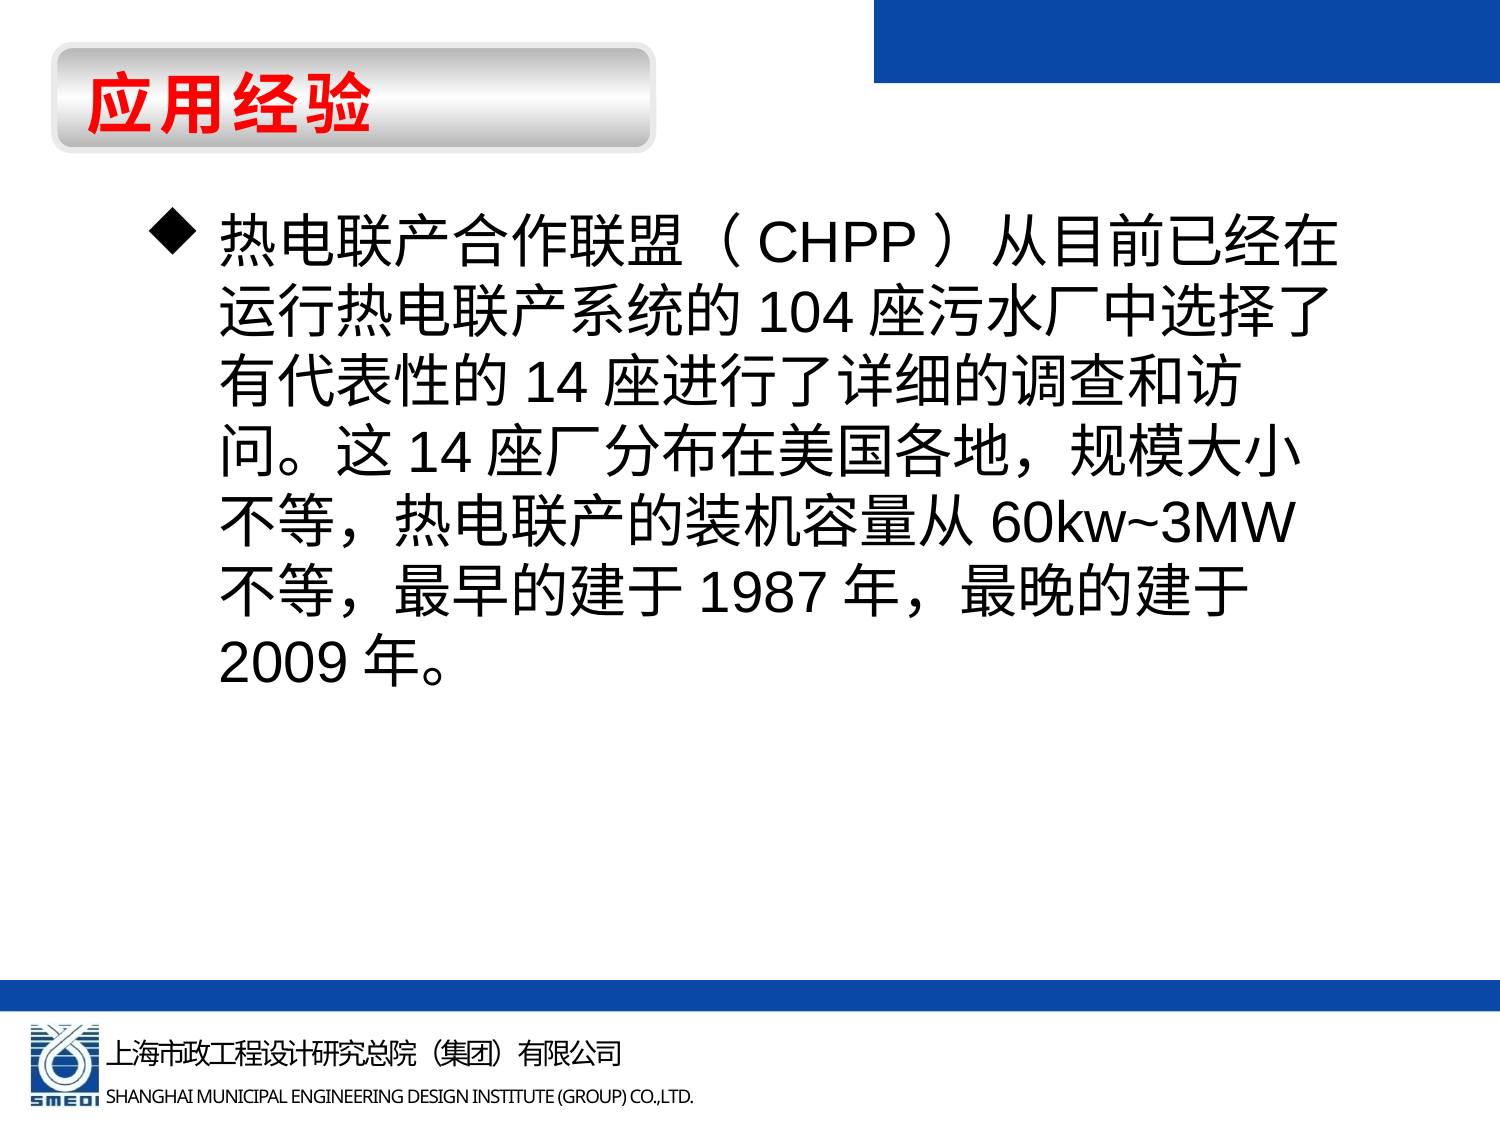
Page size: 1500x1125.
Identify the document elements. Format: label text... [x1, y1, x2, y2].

text_box 热电联产合作联盟（CHPP）从目前已经在运行热电联产系统的104座污水厂中选择了有代表性的14座进行了详细的调查和访问。这14座厂分布在美国各地，规模大小不等，热电联产的装机容量从60kw~3MW不等，最早的建于1987年，最晚的建于2009年。 [129, 196, 1373, 702]
picture [30, 1023, 100, 1108]
text_box [54, 45, 654, 151]
text_box 应用经验 [72, 54, 636, 149]
